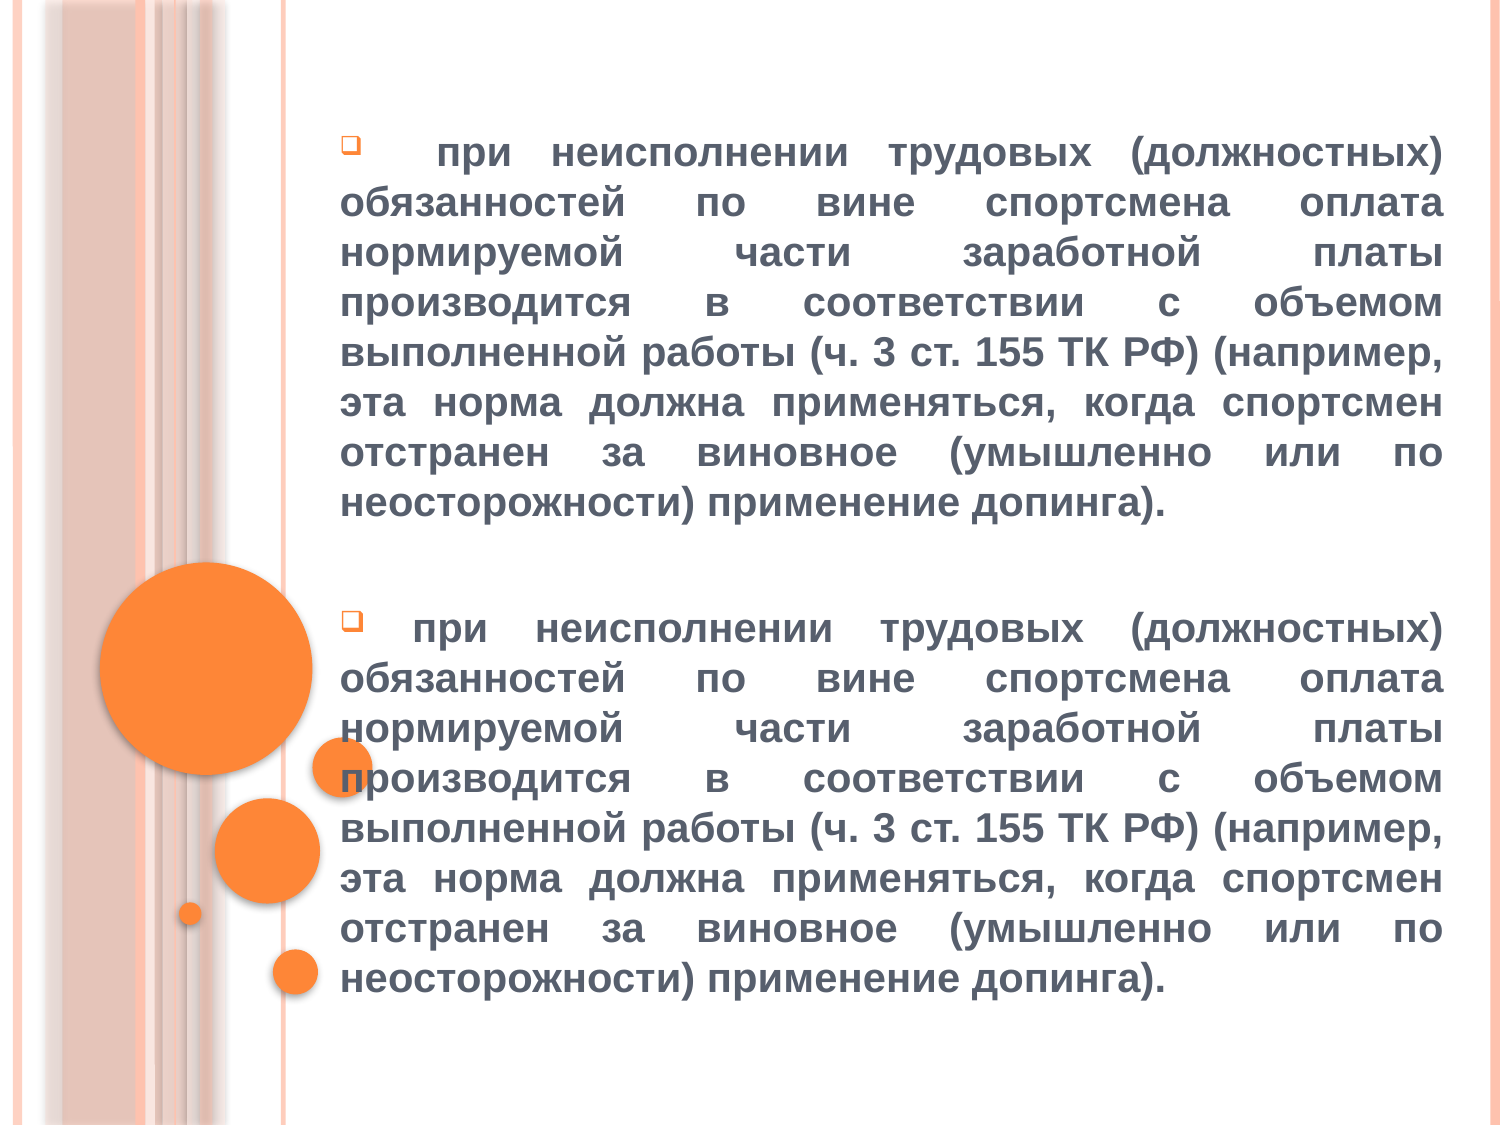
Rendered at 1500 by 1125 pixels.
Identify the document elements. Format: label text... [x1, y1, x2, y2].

subtitle при неисполнении трудовых (должностных) обязанностей по вине спортсмена оплата нормируемой части заработной платы производится в соответствии с объемом выполненной работы (ч. 3 ст. 155 ТК РФ) (например, эта норма должна применяться, когда спортсмен отстранен за виновное (умышленно или по неосторожности) применение допинга). при неисполнении трудовых (должностных) обязанностей по вине спортсмена оплата нормируемой части заработной платы производится в соответствии с объемом выполненной работы (ч. 3 ст. 155 ТК РФ) (например, эта норма должна применяться, когда спортсмен отстранен за виновное (умышленно или по неосторожности) применение допинга). [324, 54, 1459, 1083]
